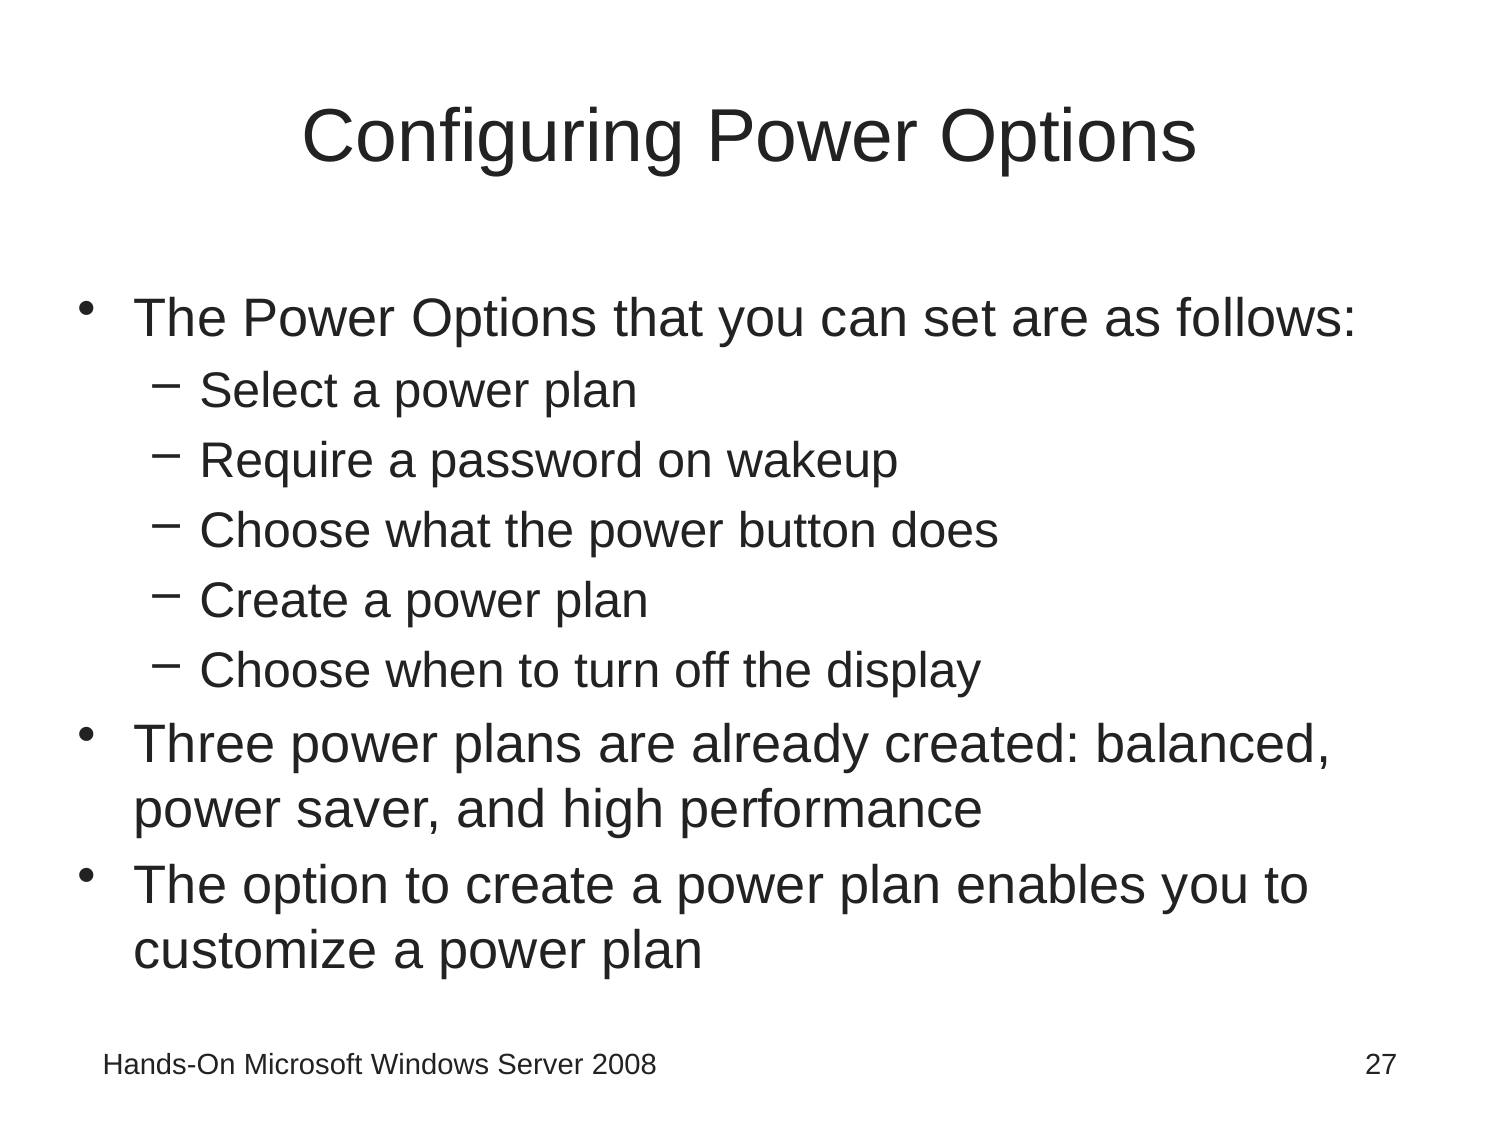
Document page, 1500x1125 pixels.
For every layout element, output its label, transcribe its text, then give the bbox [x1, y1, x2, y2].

slide_number 27 [1074, 1037, 1413, 1101]
list The Power Options that you can set are as follows: Select a power plan Require a password on wakeup Choose what the power button does Create a power plan Choose when to turn off the display Three power plans are already created: balanced, power saver, and high performance The option to create a power plan enables you to customize a power plan [62, 274, 1426, 1026]
title Configuring Power Options [87, 37, 1413, 226]
footer Hands-On Microsoft Windows Server 2008 [87, 1037, 1051, 1101]
